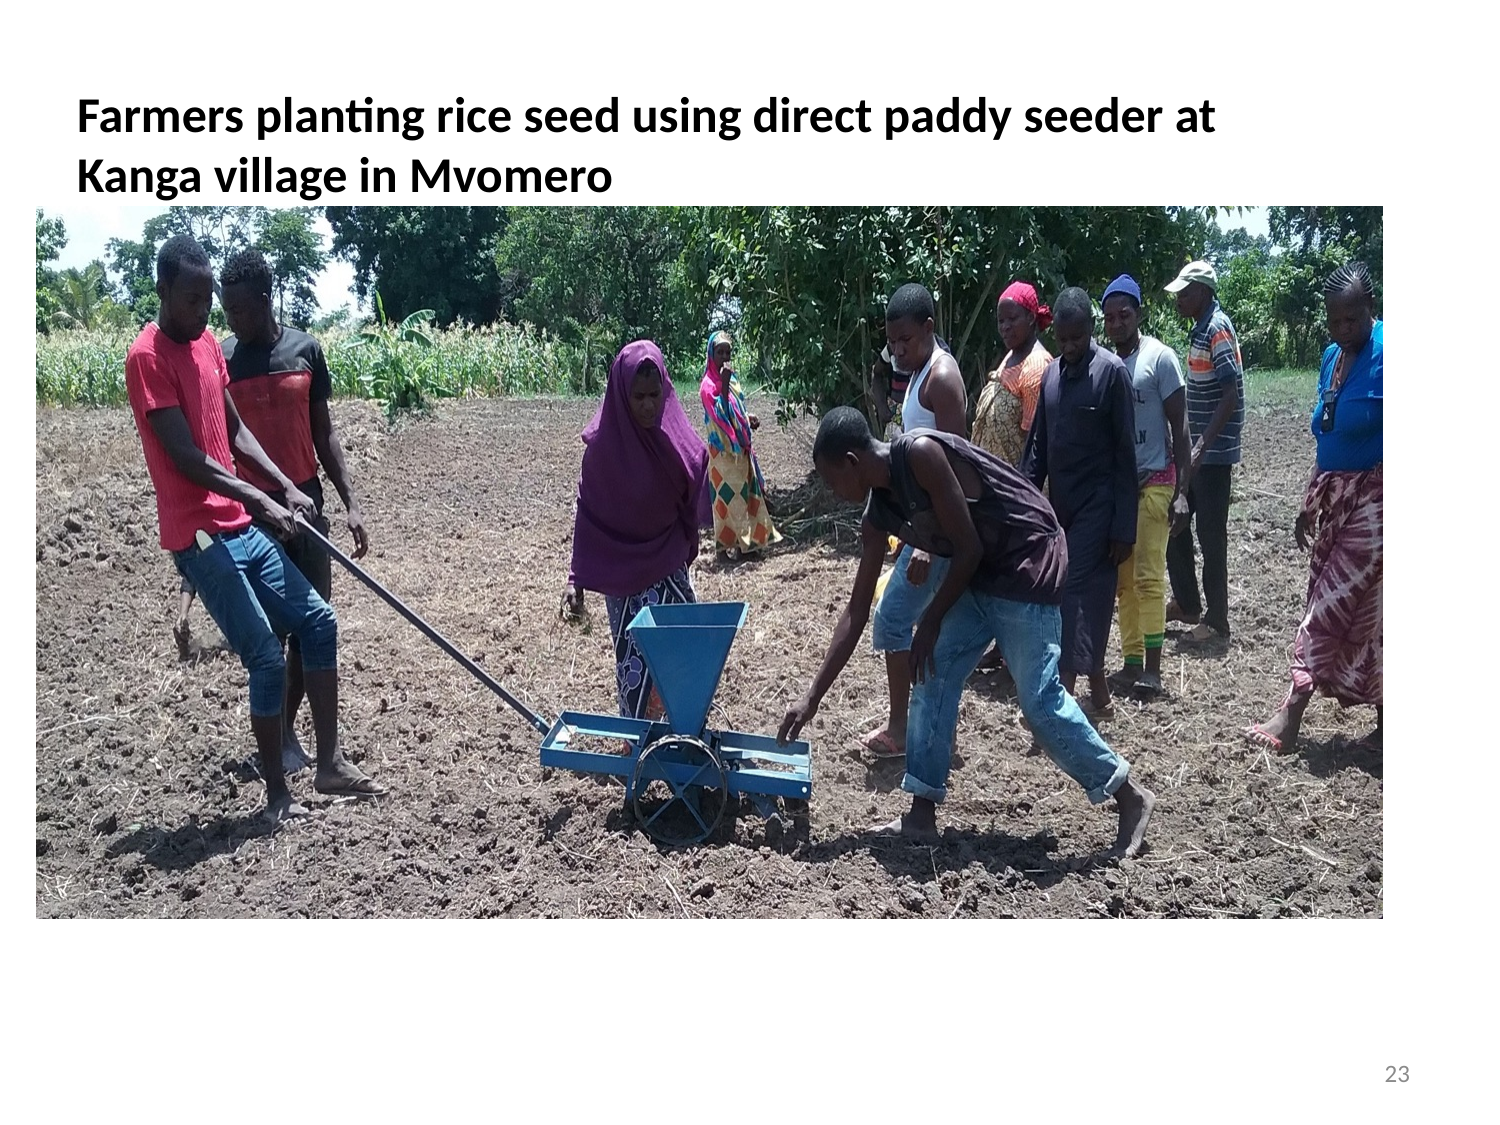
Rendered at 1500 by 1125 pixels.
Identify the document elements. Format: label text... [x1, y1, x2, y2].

slide_number 23 [1074, 1042, 1425, 1103]
text_box Farmers planting rice seed using direct paddy seeder at Kanga village in Mvomero [62, 74, 1350, 204]
picture [36, 206, 1383, 919]
